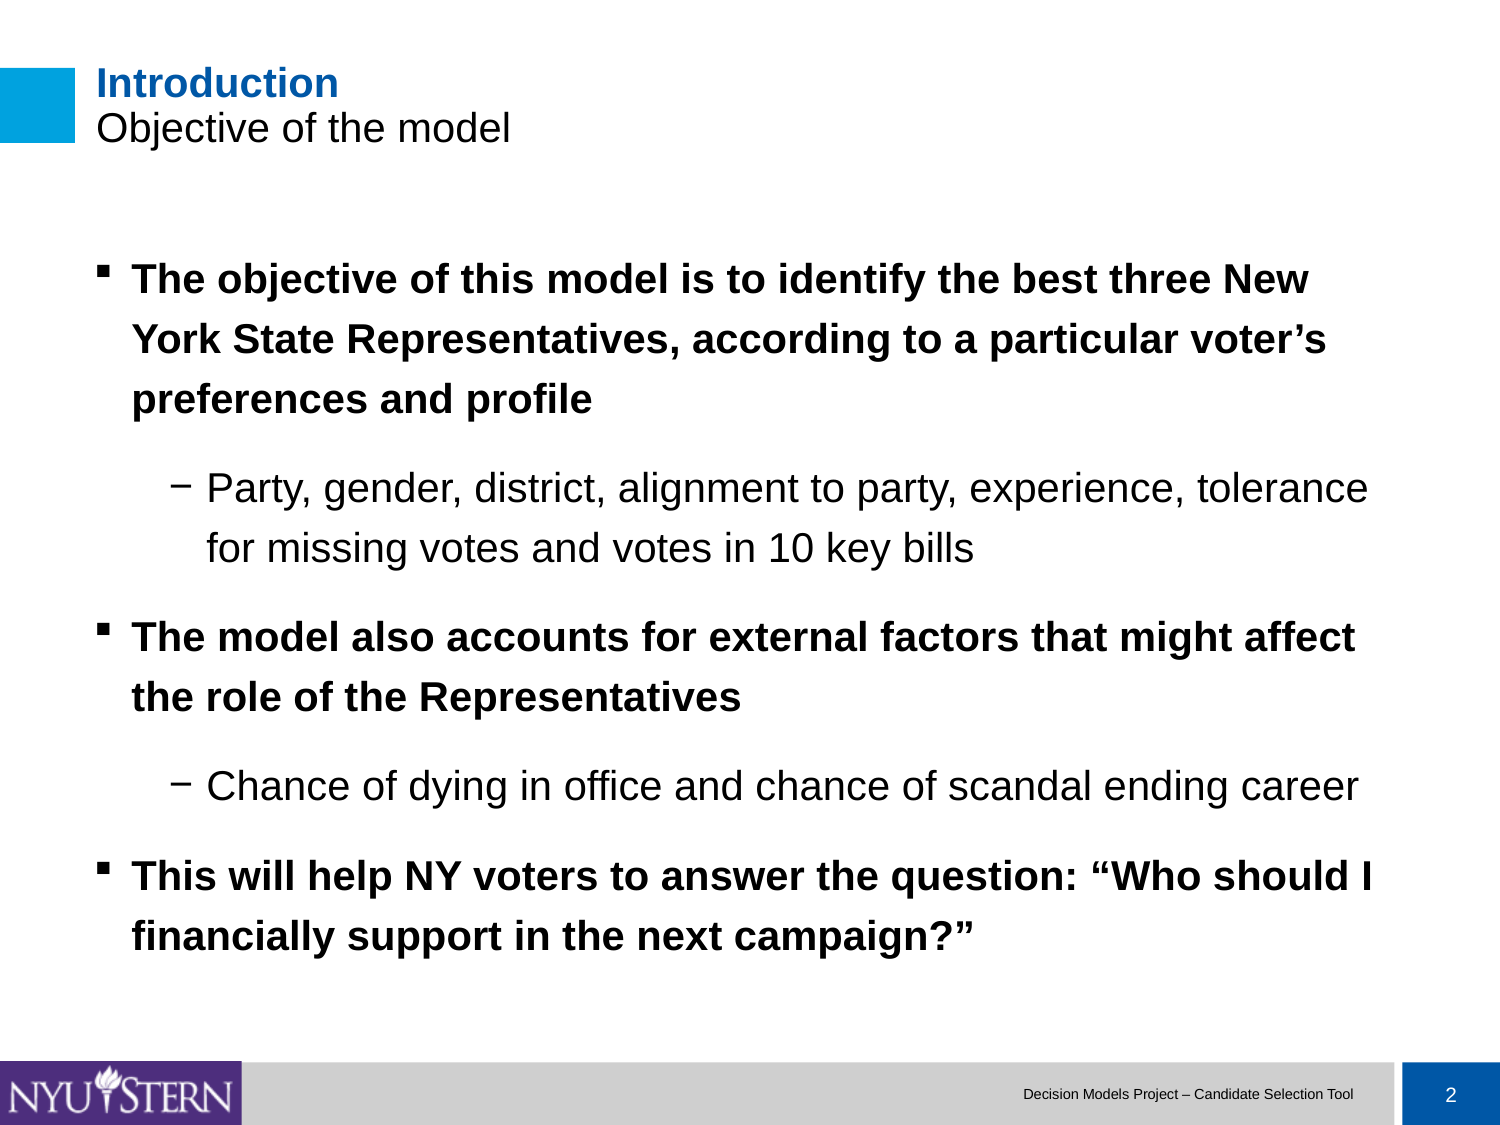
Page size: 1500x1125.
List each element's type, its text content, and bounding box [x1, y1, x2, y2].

picture [0, 1061, 242, 1125]
text_box The objective of this model is to identify the best three New York State Representatives, according to a particular voter’s preferences and profile Party, gender, district, alignment to party, experience, tolerance for missing votes and votes in 10 key bills The model also accounts for external factors that might affect the role of the Representatives Chance of dying in office and chance of scandal ending career This will help NY voters to answer the question: “Who should I financially support in the next campaign?” [71, 241, 1401, 959]
title Introduction Objective of the model [95, 60, 1261, 162]
